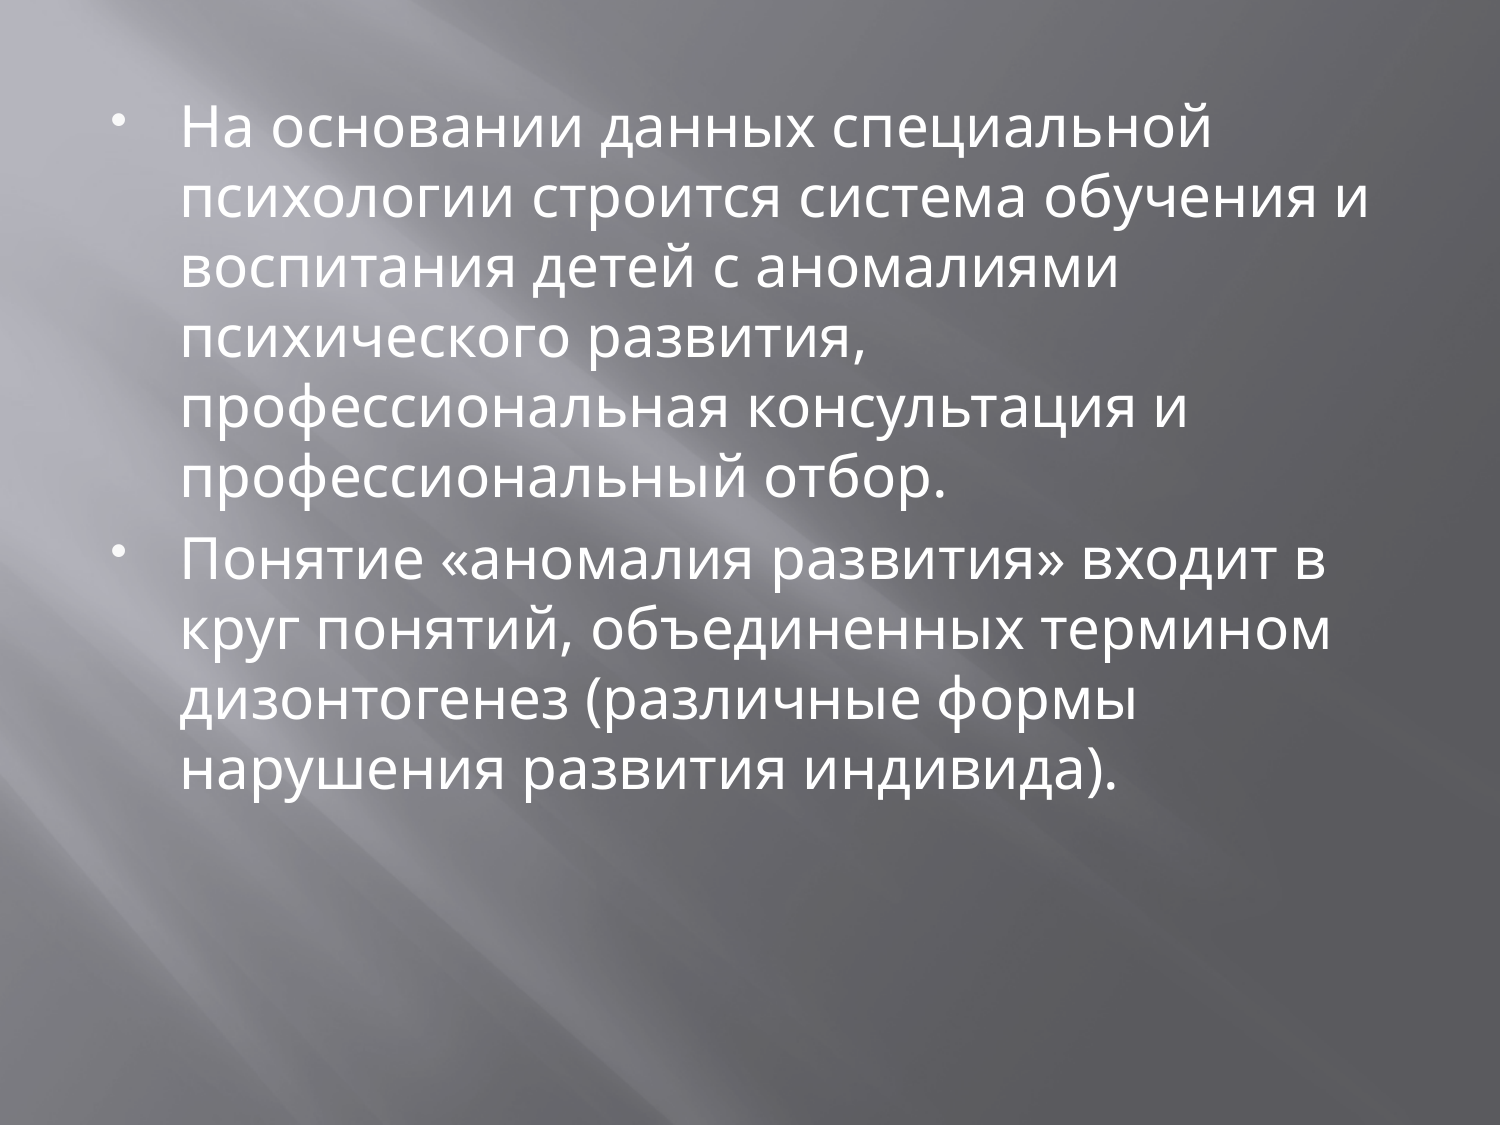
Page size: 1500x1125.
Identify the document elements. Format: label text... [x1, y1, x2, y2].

list На основании данных специальной психологии строится система обучения и воспитания детей с аномалиями психического развития, профессиональная консультация и профессиональный отбор. Понятие «аномалия развития» входит в круг понятий, объединенных термином дизонтогенез (различные формы нарушения развития индивида). [75, 82, 1425, 1035]
